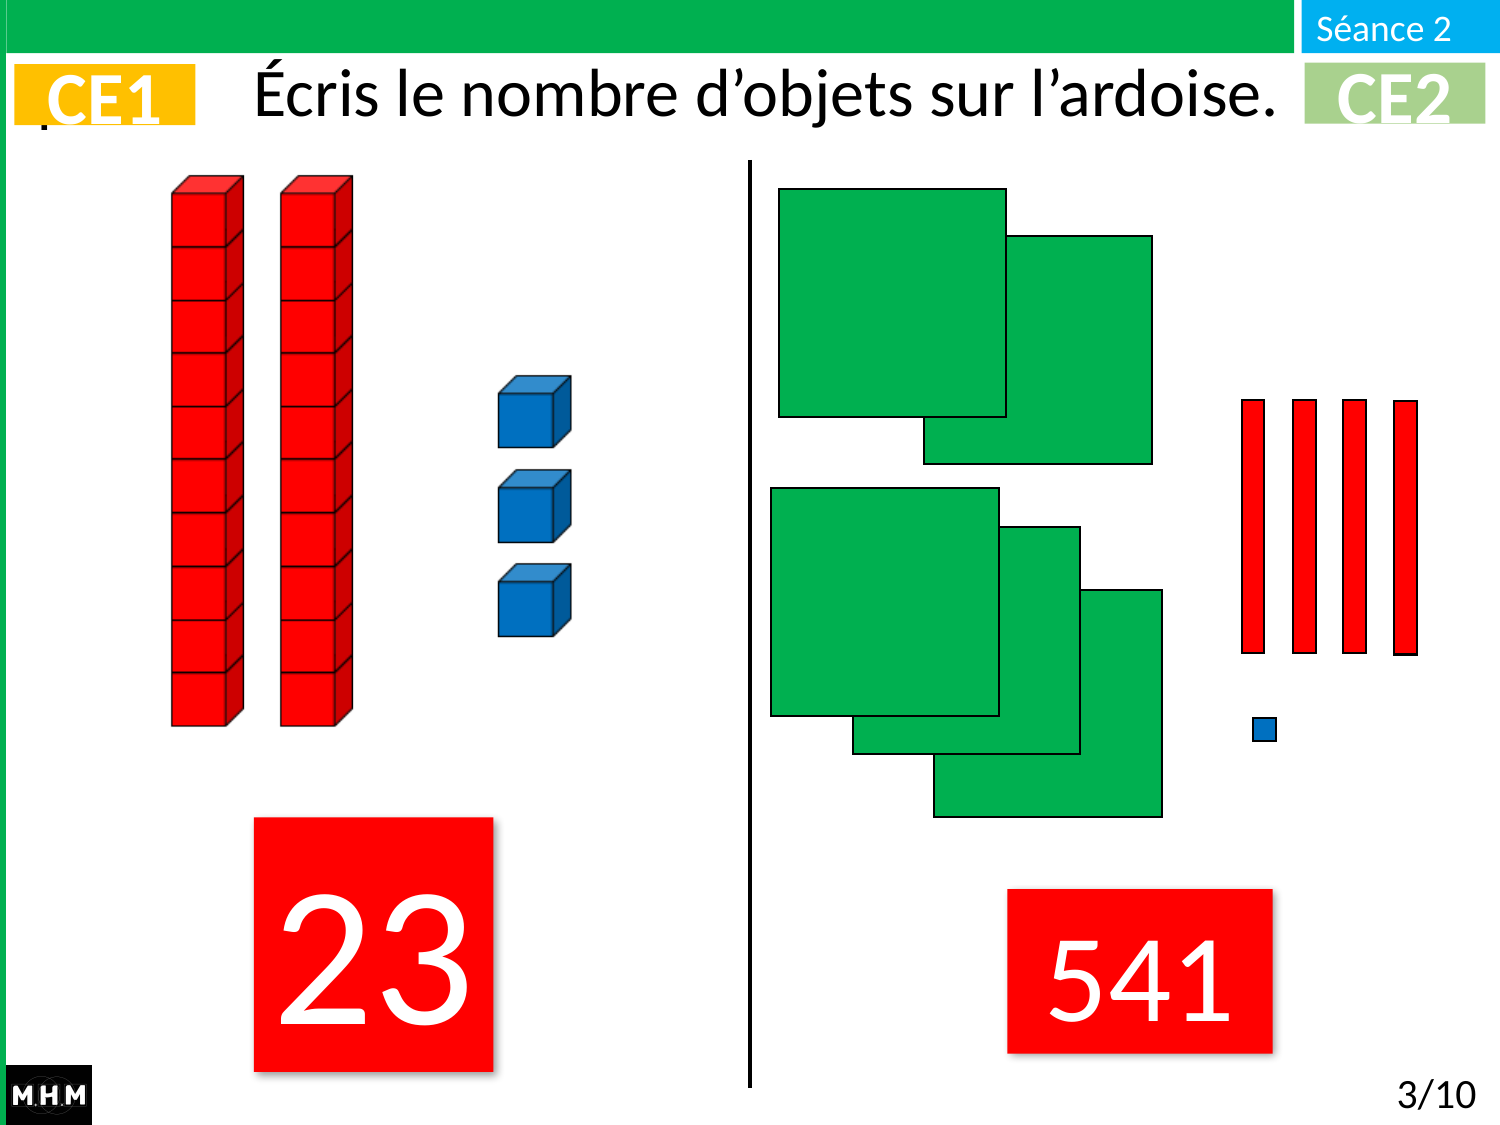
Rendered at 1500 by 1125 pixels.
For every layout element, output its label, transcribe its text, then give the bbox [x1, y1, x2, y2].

title Écris le nombre d’objets sur l’ardoise. [238, 50, 1500, 139]
list 3/10 [1373, 1064, 1500, 1125]
text_box [778, 188, 1007, 418]
text_box [770, 487, 1000, 717]
picture [168, 172, 251, 732]
picture [277, 172, 360, 732]
text_box 23 [253, 817, 494, 1072]
picture [493, 372, 577, 452]
text_box [1342, 399, 1367, 654]
text_box [1241, 399, 1265, 654]
picture [493, 466, 577, 547]
text_box CE2 [1303, 62, 1487, 125]
text_box [923, 235, 1153, 465]
text_box 541 [1007, 889, 1273, 1054]
picture [493, 560, 577, 641]
text_box [933, 589, 1163, 818]
text_box CE1 [13, 63, 196, 126]
picture [6, 1065, 92, 1125]
text_box [852, 526, 1081, 755]
text_box [1252, 717, 1277, 742]
text_box [1292, 399, 1317, 654]
text_box [1393, 400, 1418, 656]
